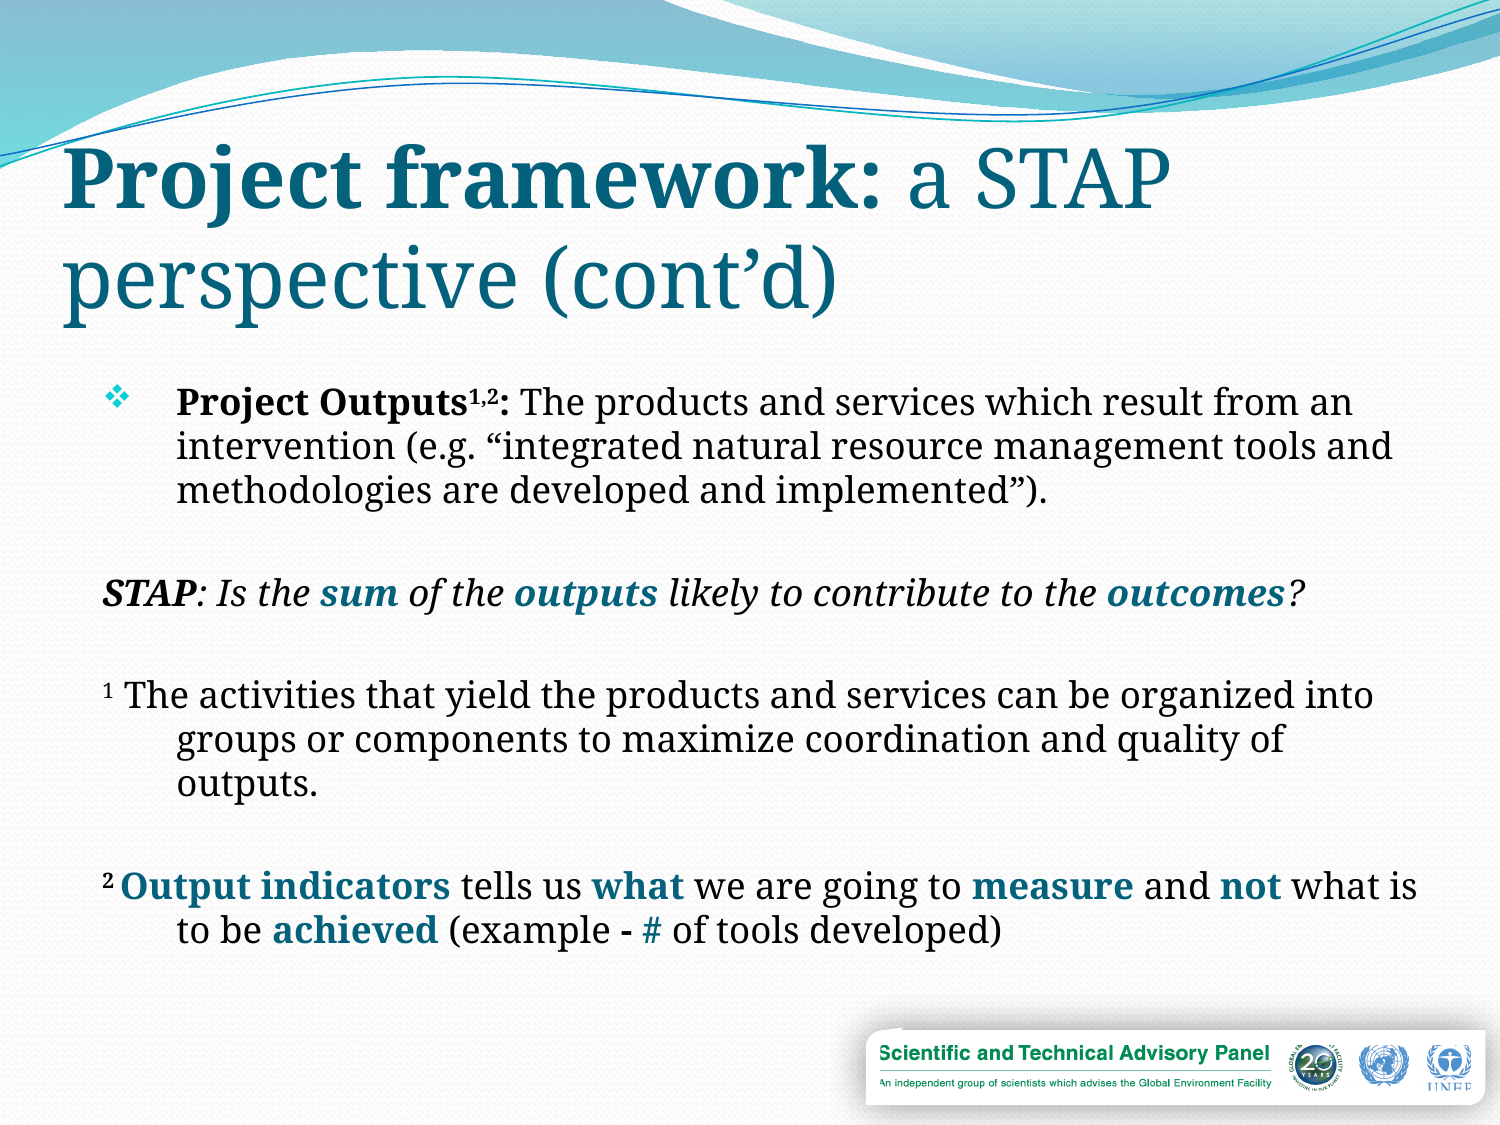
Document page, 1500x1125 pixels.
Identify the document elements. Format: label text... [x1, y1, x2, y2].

list Project Outputs1,2: The products and services which result from an intervention (e.g. “integrated natural resource management tools and methodologies are developed and implemented”). STAP: Is the sum of the outputs likely to contribute to the outcomes? 1 The activities that yield the products and services can be organized into groups or components to maximize coordination and quality of outputs. 2 Output indicators tells us what we are going to measure and not what is to be achieved (example - # of tools developed) [87, 350, 1438, 988]
picture [872, 1037, 1479, 1099]
title Project framework: a STAP perspective (cont’d) [62, 137, 1479, 325]
